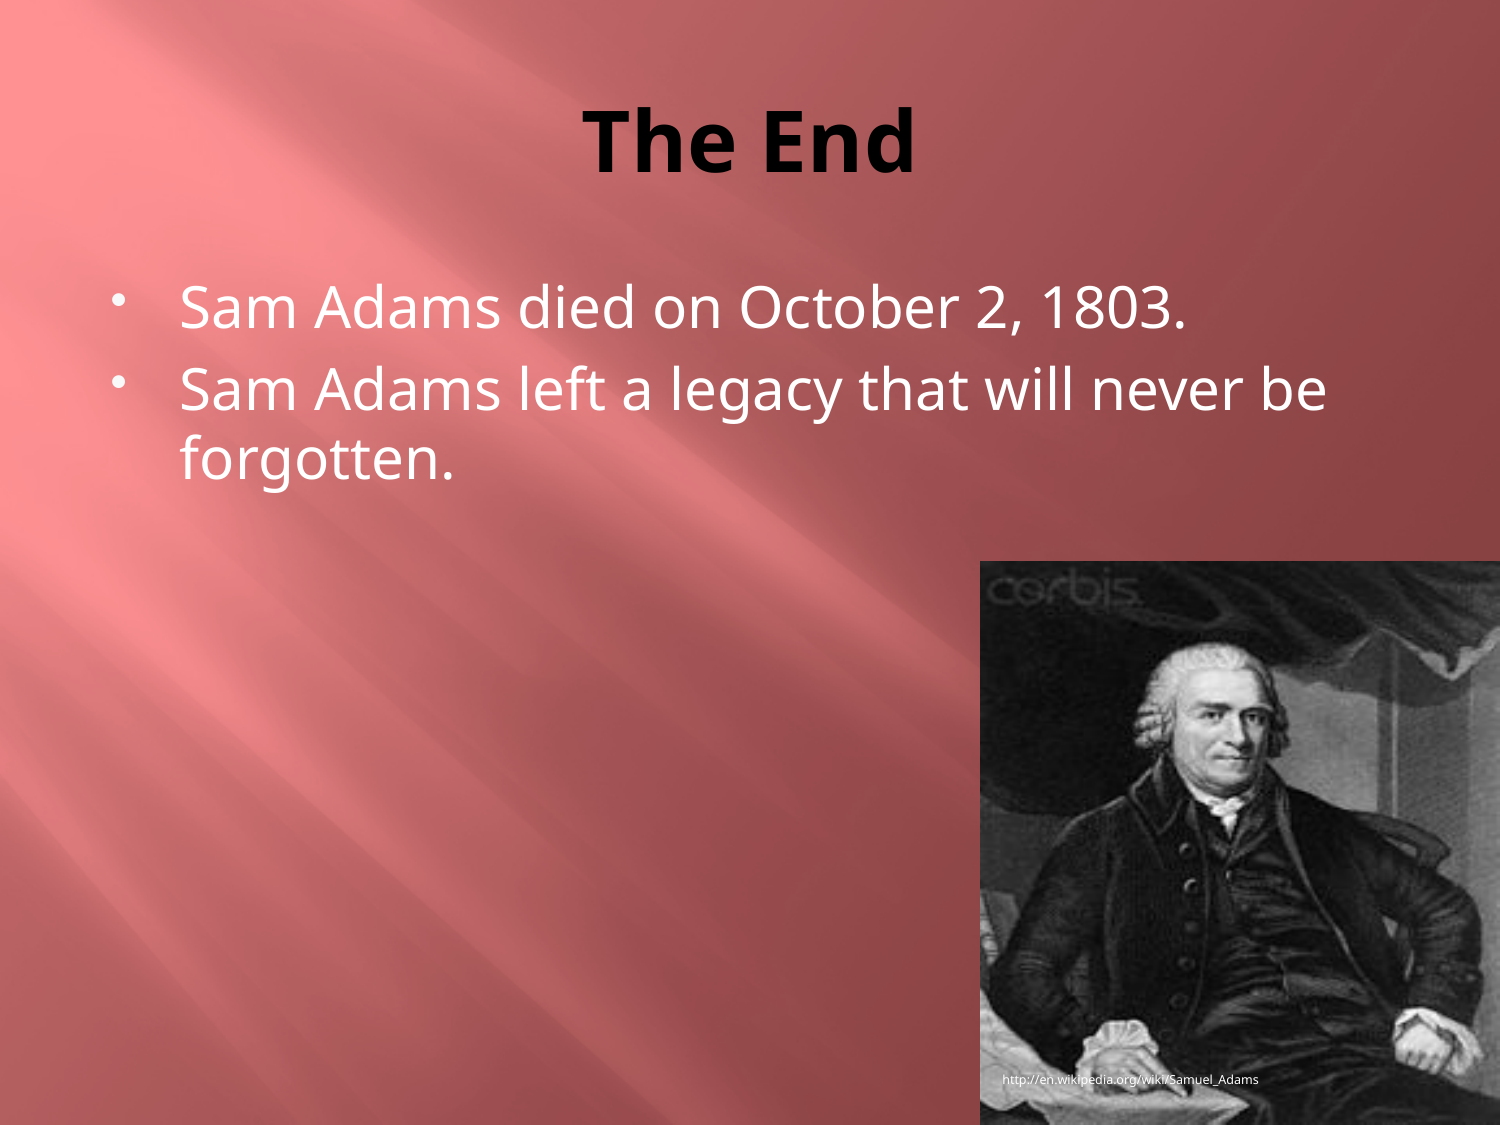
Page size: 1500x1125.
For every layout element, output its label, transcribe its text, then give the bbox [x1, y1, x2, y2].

list Sam Adams died on October 2, 1803. Sam Adams left a legacy that will never be forgotten. [75, 262, 1425, 1035]
picture [980, 561, 1500, 1125]
title The End [75, 45, 1425, 233]
